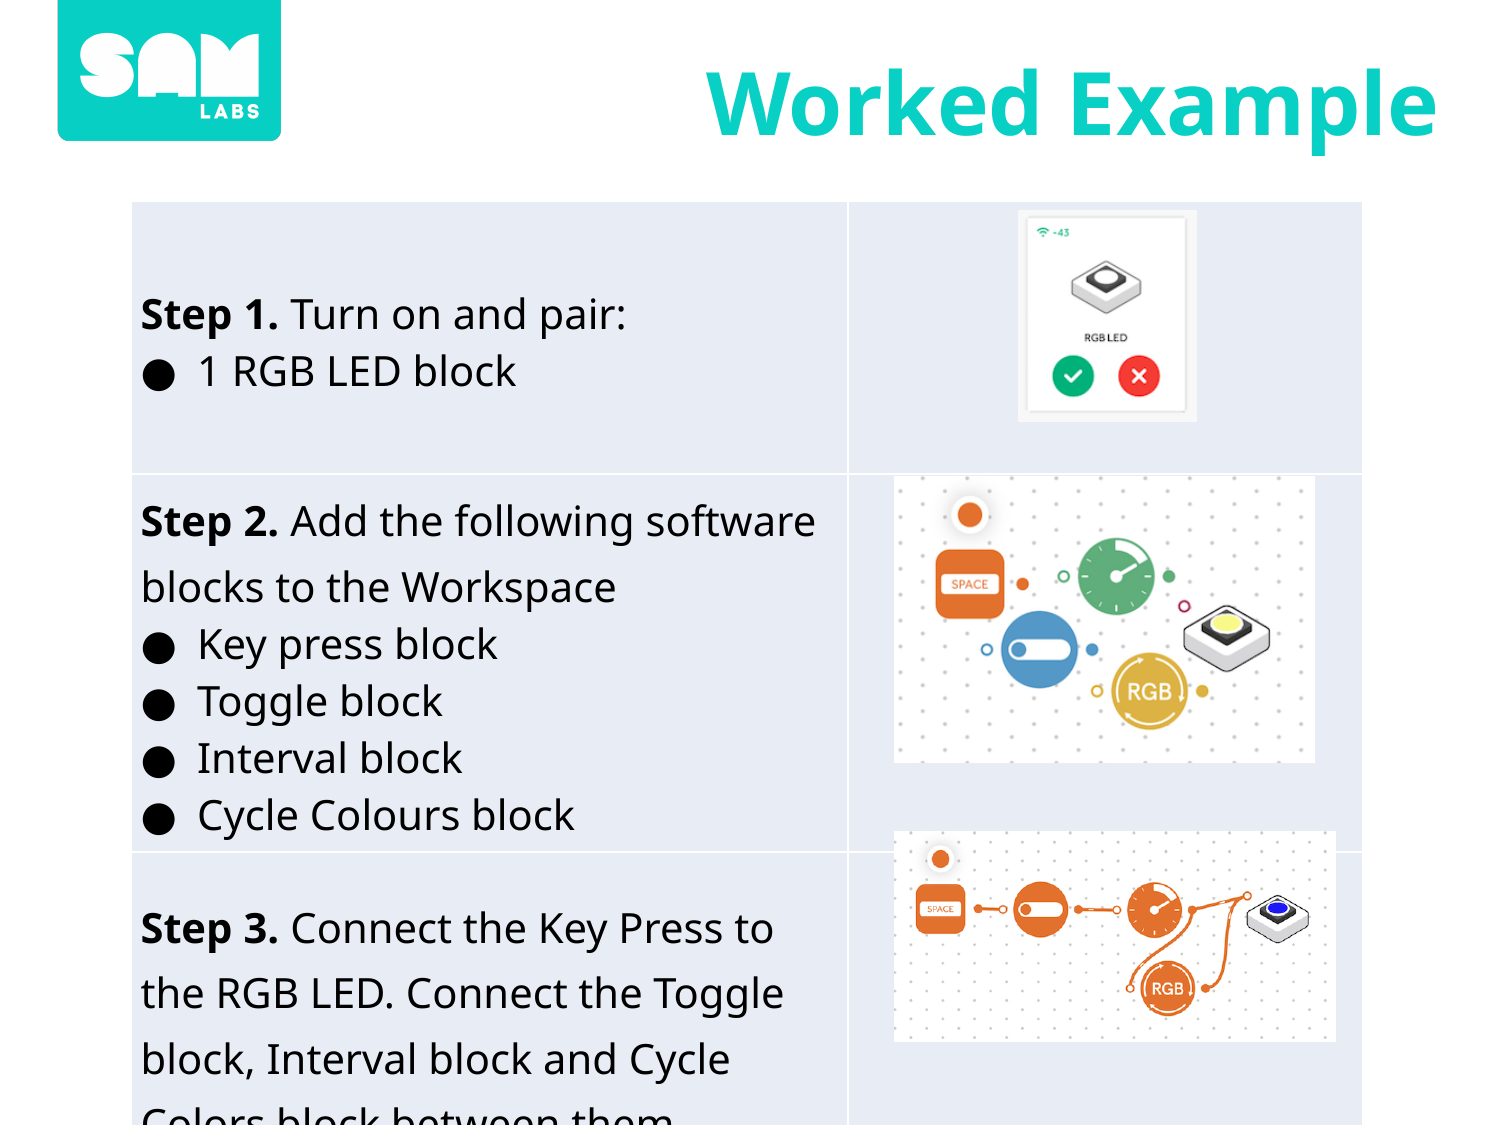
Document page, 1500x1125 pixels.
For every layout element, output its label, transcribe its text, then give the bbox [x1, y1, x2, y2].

picture [1018, 209, 1198, 422]
table_cell Step 2. Add the following software blocks to the Workspace Key press block Toggle block Interval block Cycle Colours block [132, 475, 847, 851]
table_cell [849, 475, 1362, 851]
text_box Worked Example [102, 52, 1440, 155]
table_cell [849, 853, 1362, 1125]
picture [0, 0, 281, 142]
table_cell Step 3. Connect the Key Press to the RGB LED. Connect the Toggle block, Interval block and Cycle Colors block between them. [132, 853, 847, 1125]
picture [893, 830, 1336, 1043]
picture [893, 476, 1315, 764]
table_header Step 1. Turn on and pair: 1 RGB LED block [132, 202, 847, 473]
table_header [849, 202, 1362, 473]
